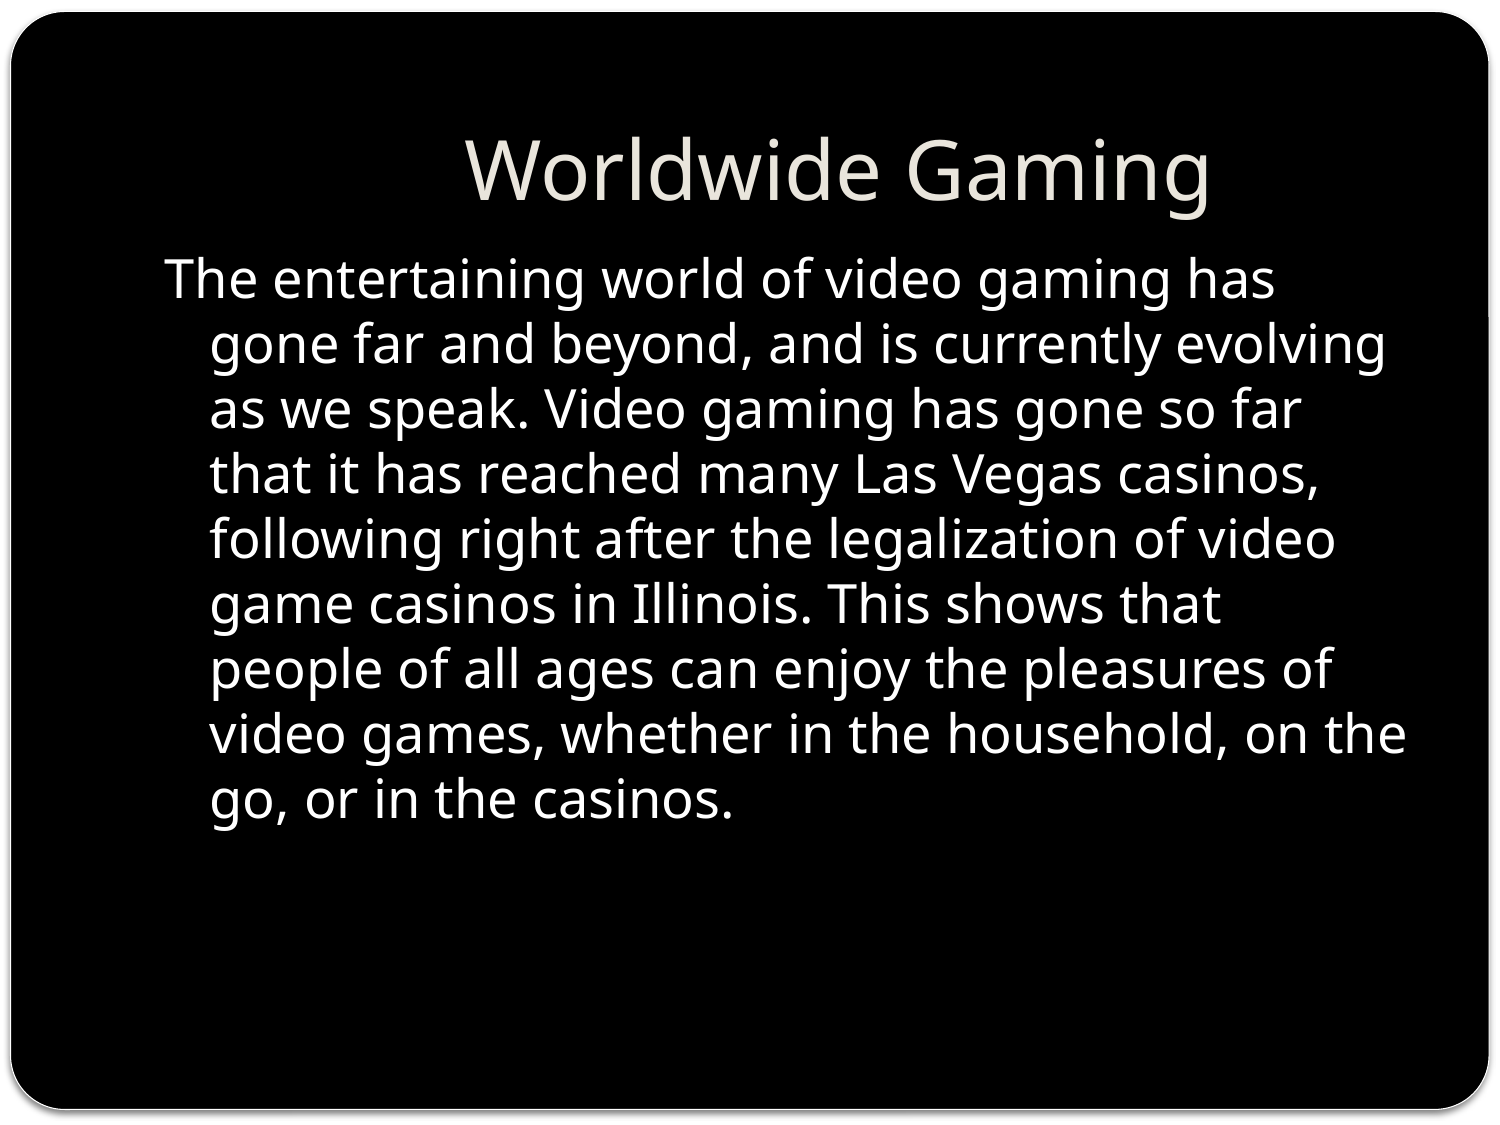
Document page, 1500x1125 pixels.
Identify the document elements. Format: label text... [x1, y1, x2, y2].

title Worldwide Gaming [150, 45, 1425, 233]
list The entertaining world of video gaming has gone far and beyond, and is currently evolving as we speak. Video gaming has gone so far that it has reached many Las Vegas casinos, following right after the legalization of video game casinos in Illinois. This shows that people of all ages can enjoy the pleasures of video games, whether in the household, on the go, or in the casinos. [150, 237, 1425, 988]
